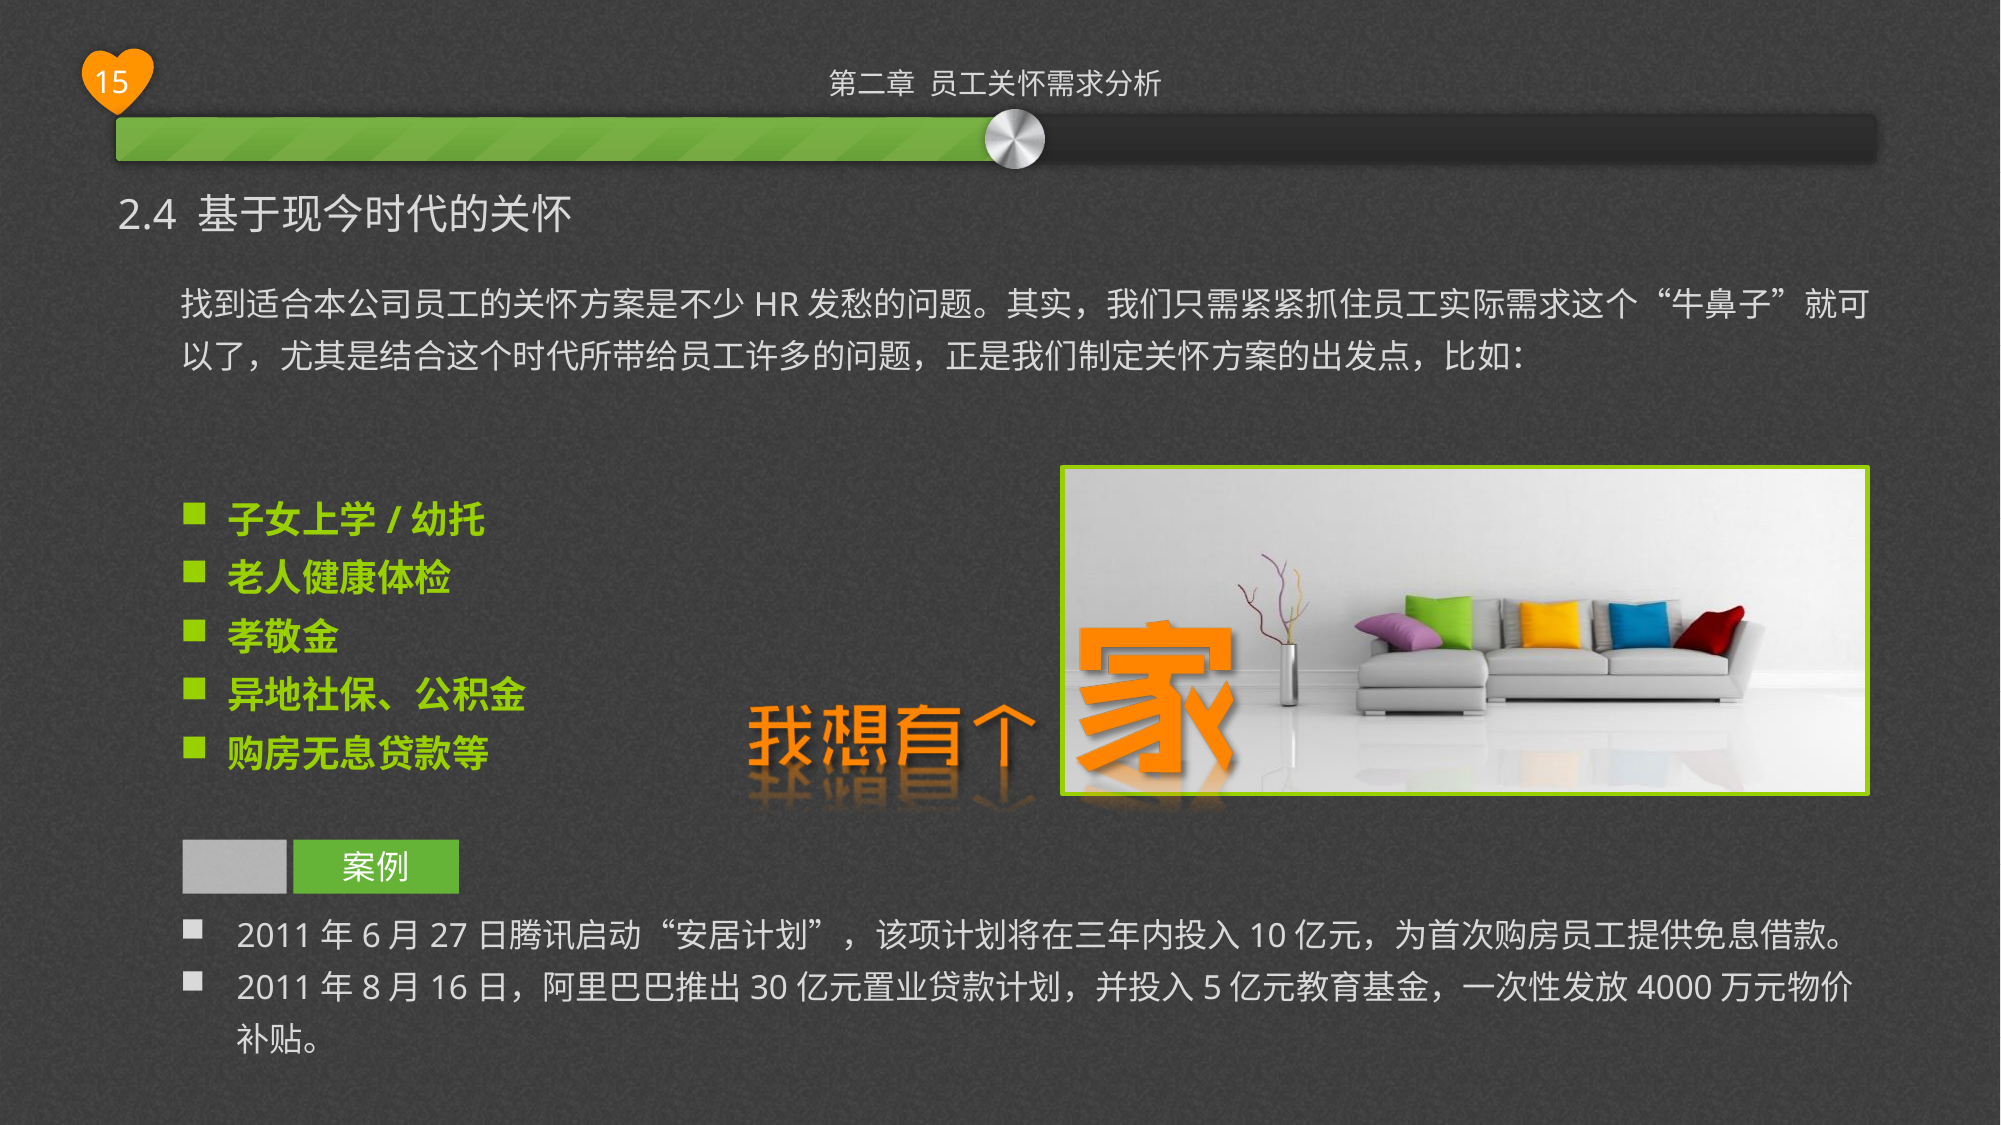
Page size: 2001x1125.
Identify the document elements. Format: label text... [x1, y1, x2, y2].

text_box 2.4 基于现今时代的关怀 [102, 180, 950, 246]
text_box 子女上学/幼托 老人健康体检 孝敬金 异地社保、公积金 购房无息贷款等 [165, 475, 753, 783]
text_box 找到适合本公司员工的关怀方案是不少HR发愁的问题。其实，我们只需紧紧抓住员工实际需求这个“牛鼻子”就可以了，尤其是结合这个时代所带给员工许多的问题，正是我们制定关怀方案的出发点，比如： [165, 263, 1892, 383]
picture [0, 0, 2001, 1125]
text_box 2011年6月27日腾讯启动“安居计划”，该项计划将在三年内投入10亿元，为首次购房员工提供免息借款。 2011年8月16日，阿里巴巴推出30亿元置业贷款计划，并投入5亿元教育基金，一次性发放4000万元物价补贴。 [165, 894, 1892, 1066]
text_box 案例 [292, 839, 460, 895]
text_box [182, 839, 288, 895]
